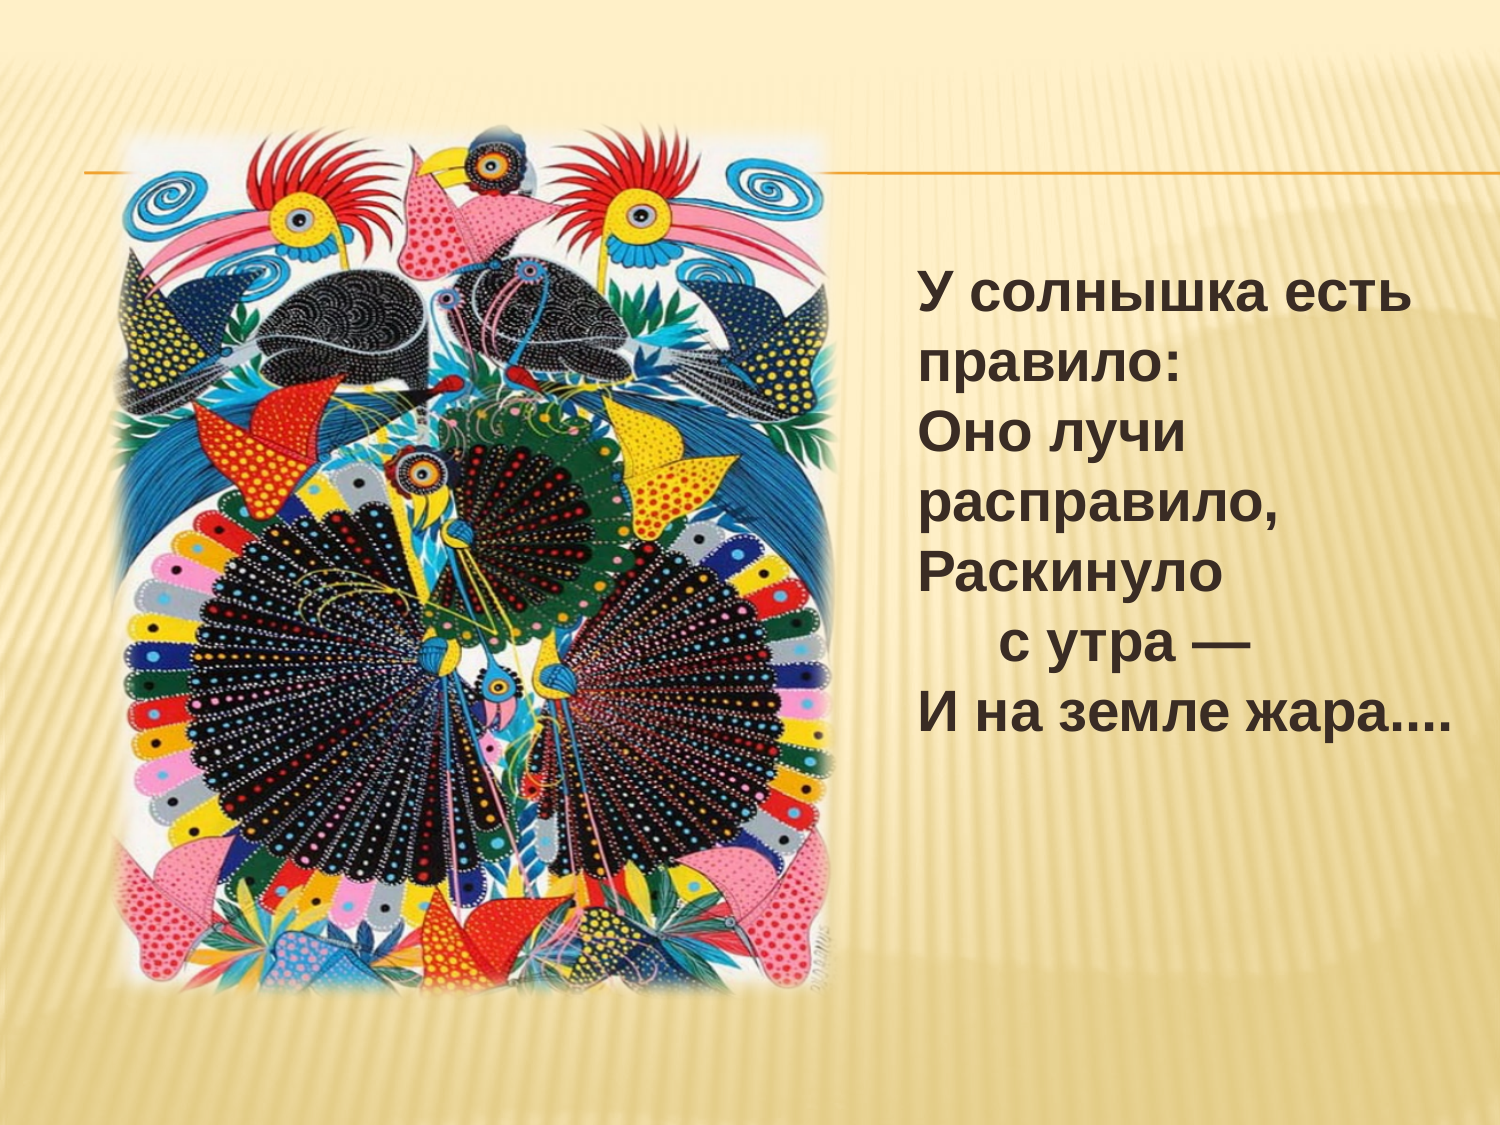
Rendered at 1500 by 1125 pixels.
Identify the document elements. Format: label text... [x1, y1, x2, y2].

text_box У солнышка есть правило: Оно лучи расправило, Раскинуло с утра — И на земле жара.... [902, 246, 1477, 751]
picture [105, 116, 844, 1004]
